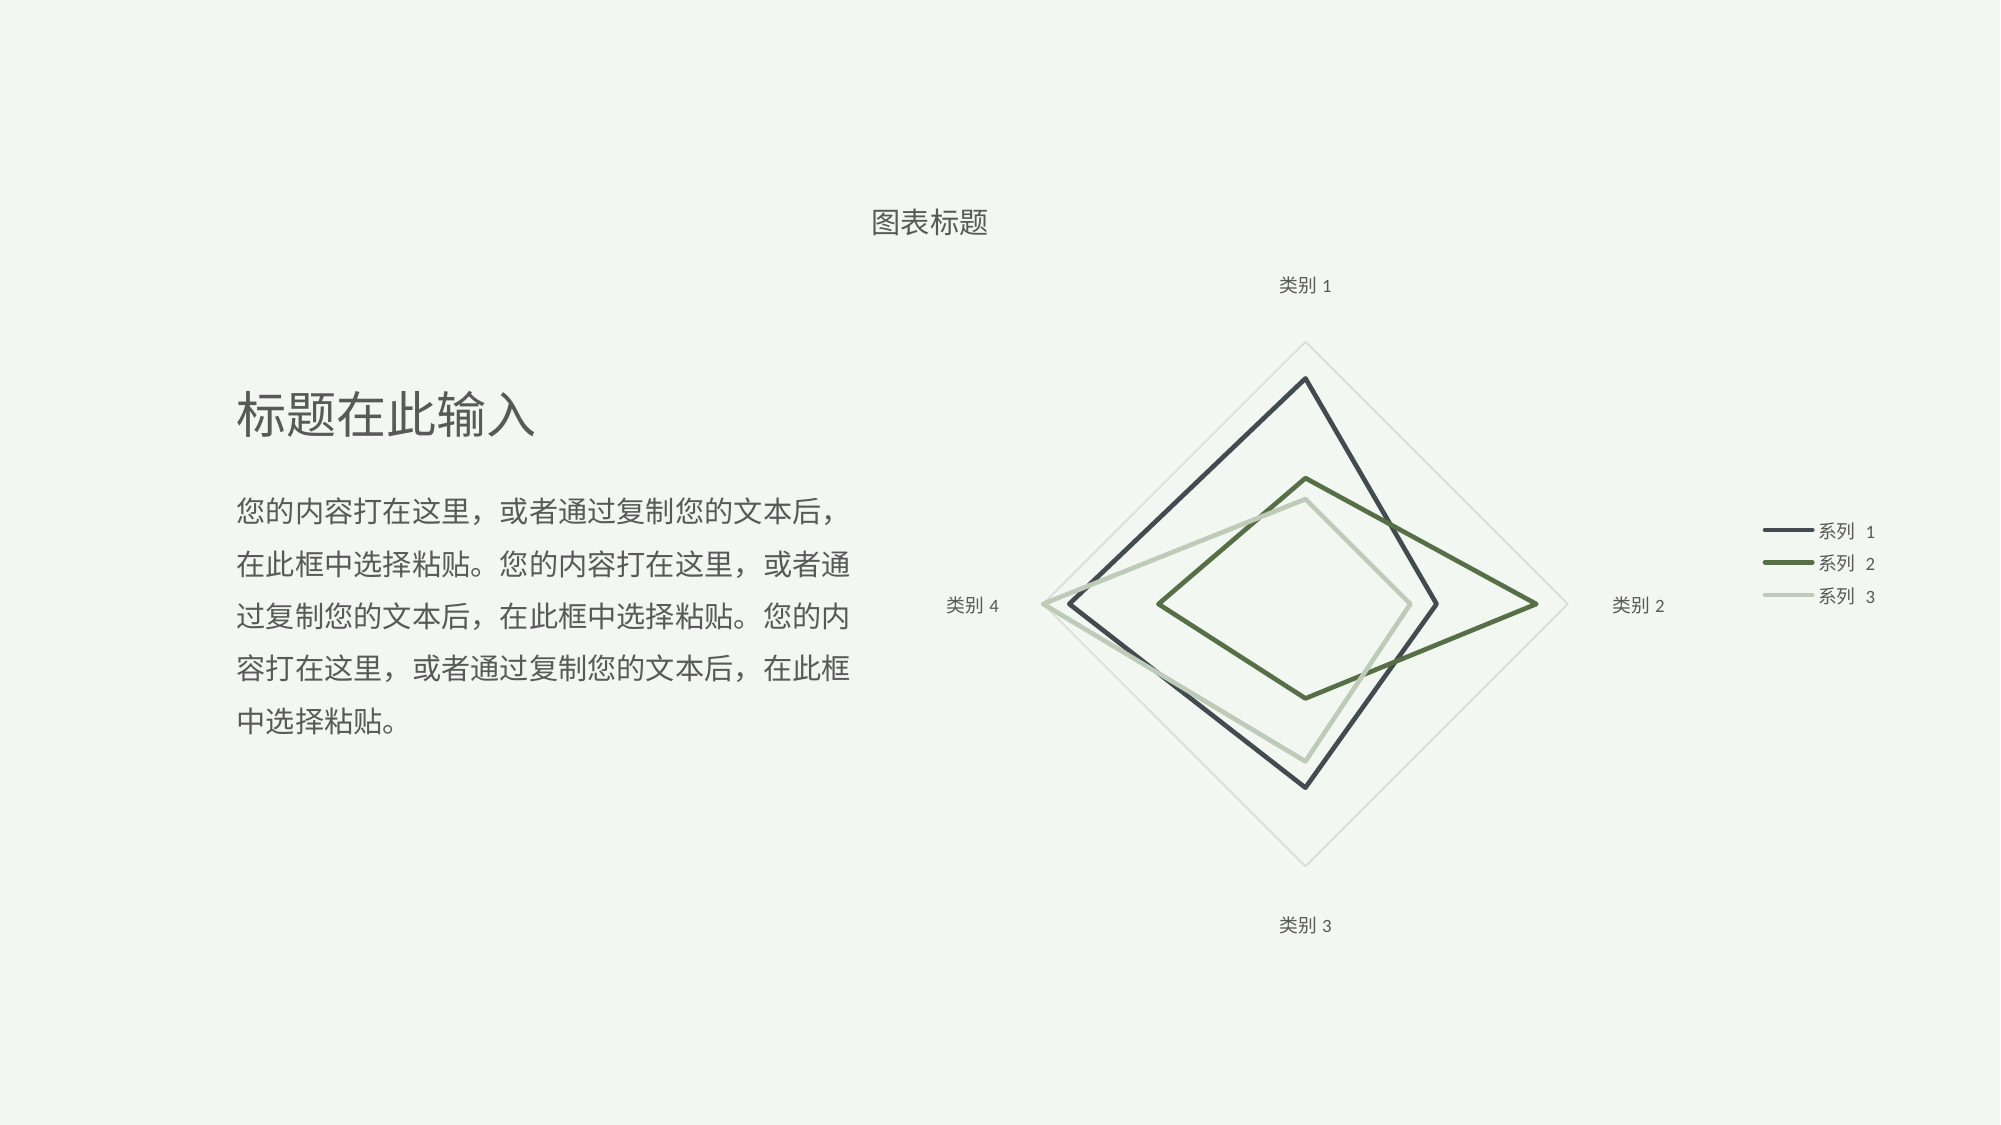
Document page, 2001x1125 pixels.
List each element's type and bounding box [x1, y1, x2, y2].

text_box [221, 376, 869, 749]
chart [852, 171, 1894, 954]
